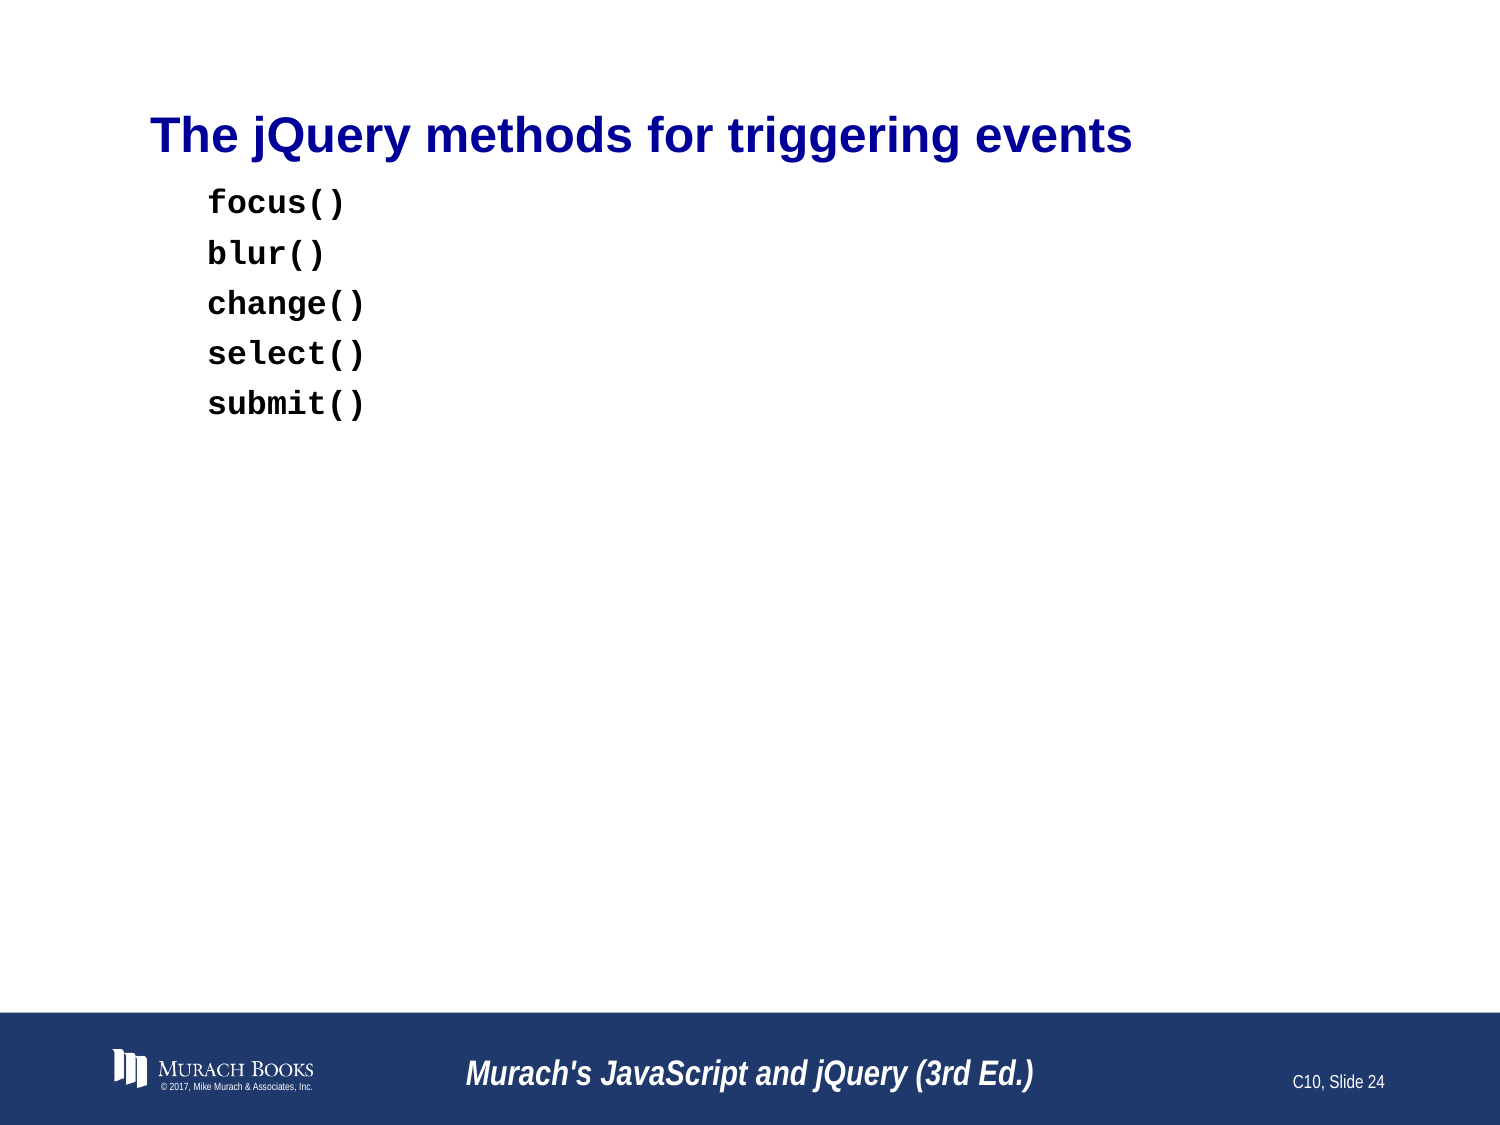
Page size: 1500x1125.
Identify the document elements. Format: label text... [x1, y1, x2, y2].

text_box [149, 185, 1348, 438]
title The jQuery methods for triggering events [150, 102, 1350, 164]
slide_number Murach's JavaScript and jQuery (3rd Ed.) [463, 1025, 1050, 1100]
slide_number C10, Slide 24 [1087, 1025, 1400, 1100]
footer © 2017, Mike Murach & Associates, Inc. [12, 1025, 463, 1100]
